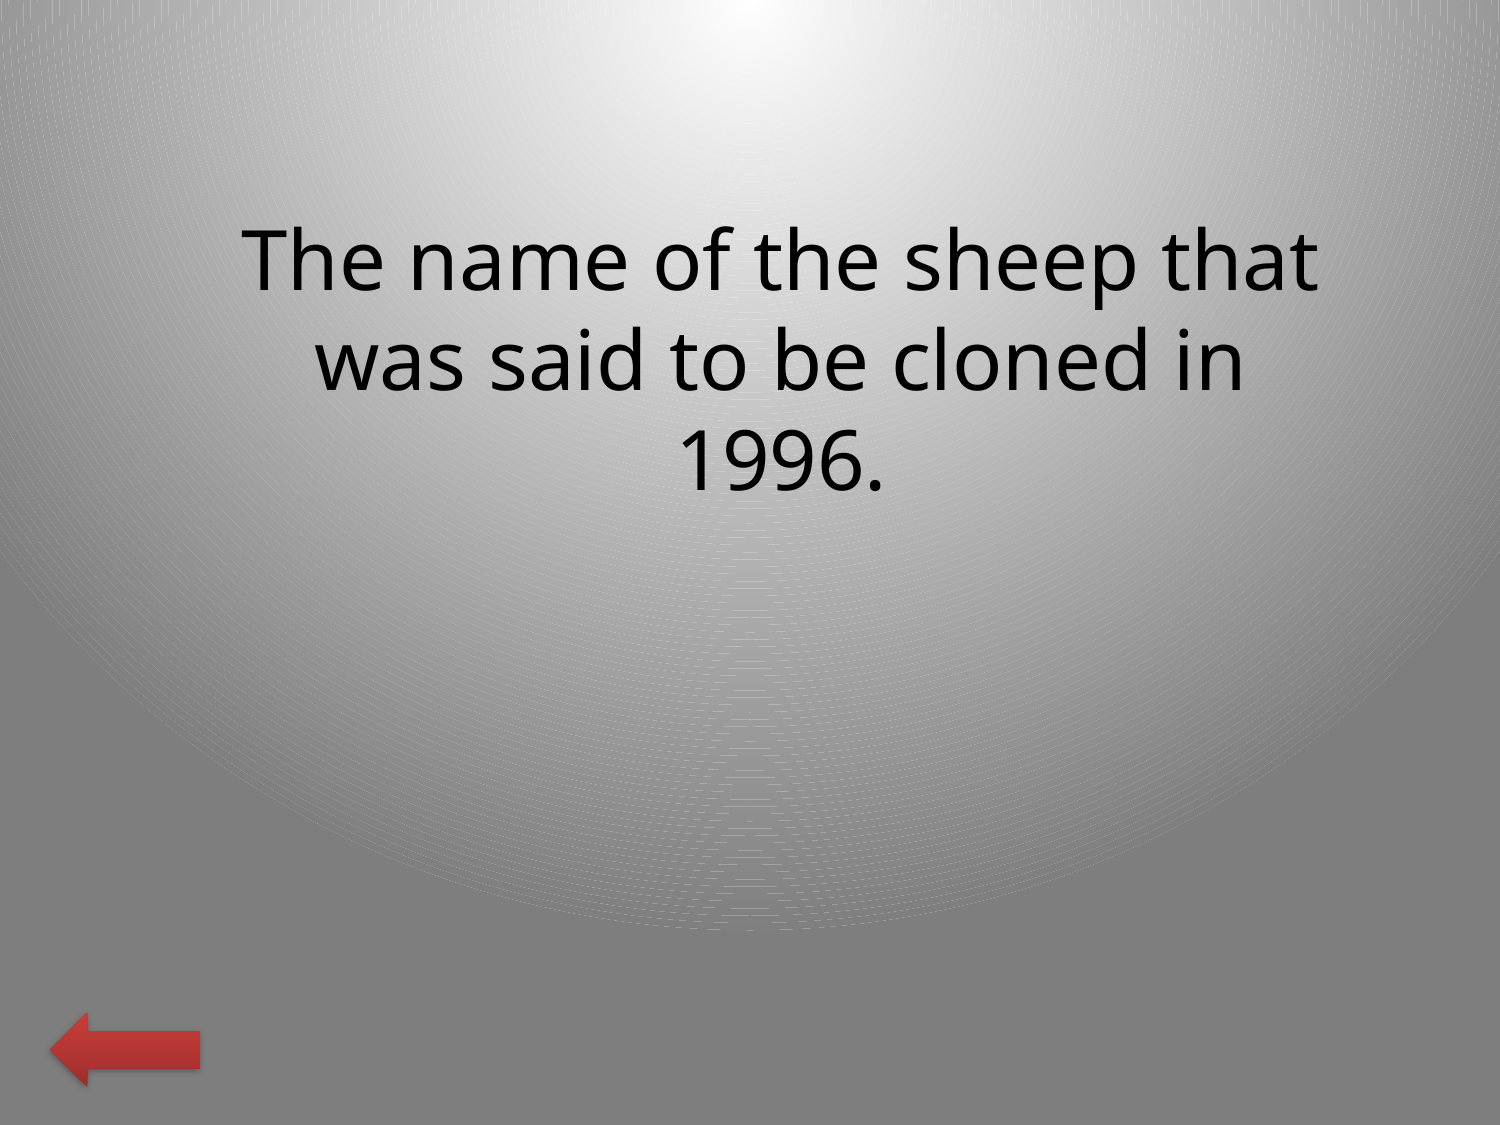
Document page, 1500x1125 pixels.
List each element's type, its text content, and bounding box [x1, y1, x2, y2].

text_box The name of the sheep that was said to be cloned in 1996. [224, 200, 1338, 515]
text_box [49, 1012, 200, 1088]
